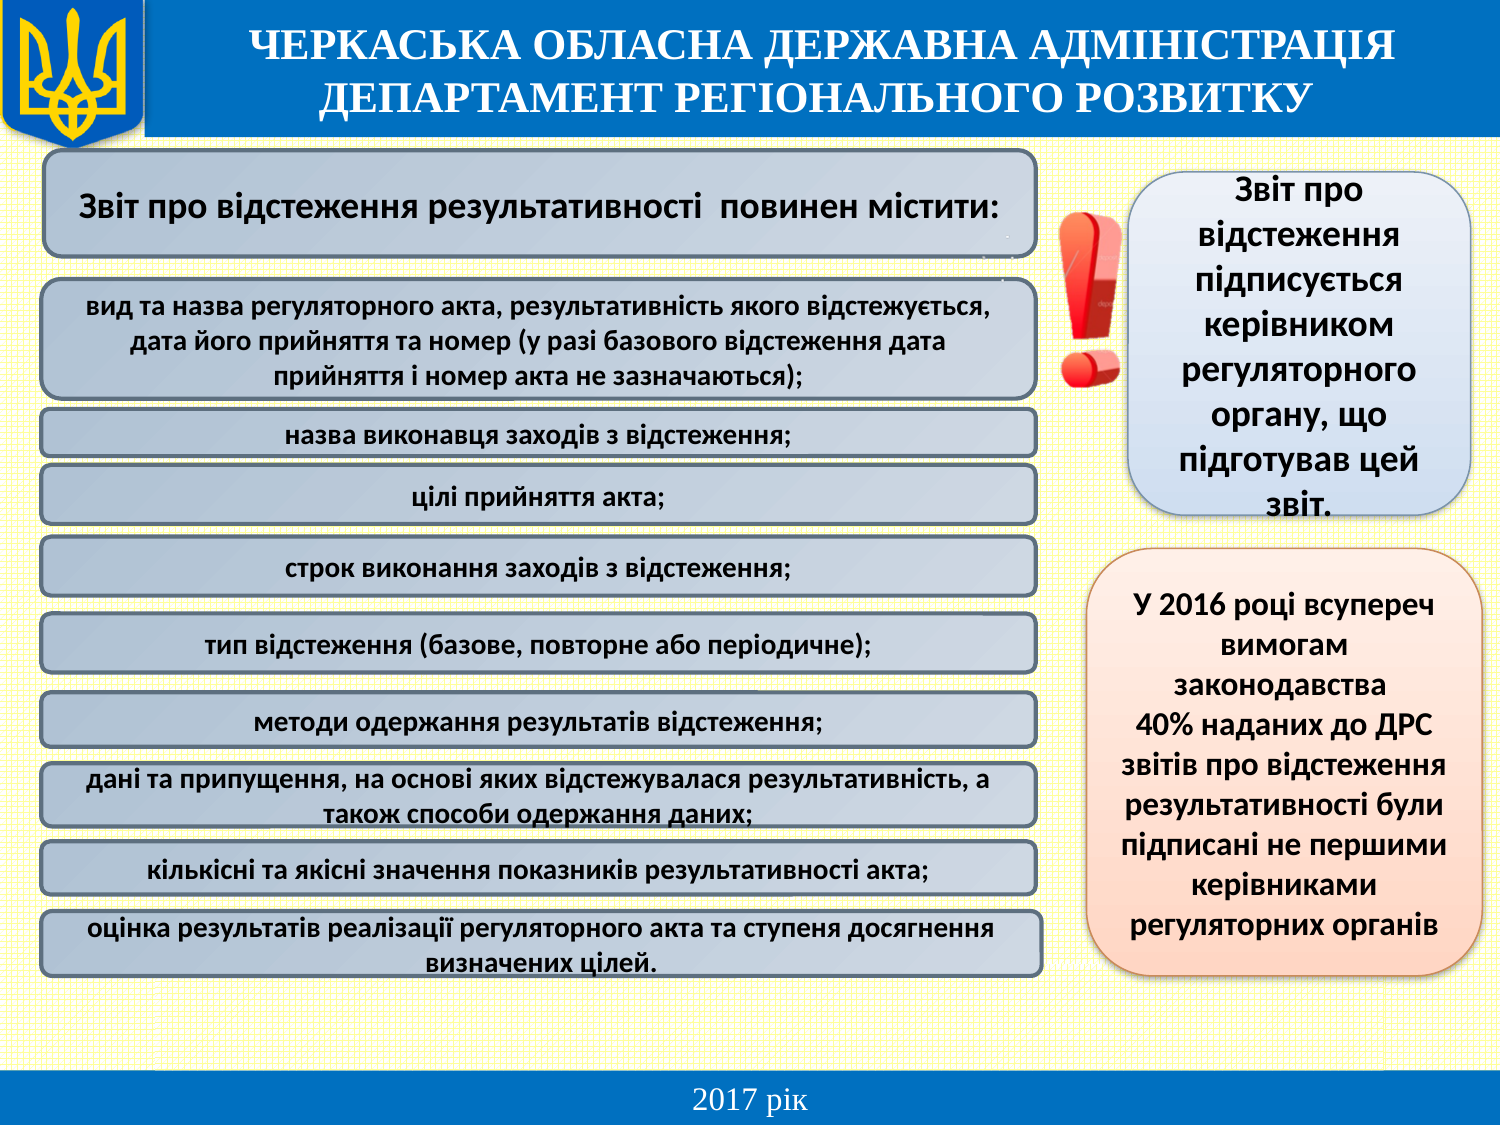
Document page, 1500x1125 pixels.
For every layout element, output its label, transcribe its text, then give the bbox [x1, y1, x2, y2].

list [0, 285, 1483, 1071]
text_box Звіт про відстеження результативності повинен містити: [41, 148, 1038, 259]
text_box тип відстеження (базове, повторне або періодичне); [39, 611, 1038, 675]
list 2017 рік [0, 1070, 1500, 1125]
text_box цілі прийняття акта; [39, 462, 1038, 526]
picture [0, 0, 145, 151]
text_box У 2016 році всупереч вимогам законодавства 40% наданих до ДРС звітів про відстеження результативності були підписані не першими керівниками регуляторних органів [1085, 547, 1484, 977]
text_box кількісні та якісні значення показників результативності акта; [39, 839, 1038, 897]
text_box методи одержання результатів відстеження; [39, 690, 1038, 749]
title ЧЕРКАСЬКА ОБЛАСНА ДЕРЖАВНА АДМІНІСТРАЦІЯ ДЕПАРТАМЕНТ РЕГІОНАЛЬНОГО РОЗВИТКУ [151, 0, 1500, 138]
text_box назва виконавця заходів з відстеження; [39, 406, 1038, 459]
text_box Звіт про відстеження підписується керівником регуляторного органу, що підготував цей звіт. [1127, 171, 1472, 517]
text_box строк виконання заходів з відстеження; [39, 534, 1038, 598]
text_box дані та припущення, на основі яких відстежувалася результативність, а також способи одержання даних; [39, 761, 1038, 829]
text_box оцінка результатів реалізації регуляторного акта та ступеня досягнення визначених цілей. [39, 908, 1044, 979]
text_box вид та назва регуляторного акта, результативність якого відстежується, дата його прийняття та номер (у разі базового відстеження дата прийняття і номер акта не зазначаються); [39, 276, 928, 401]
picture [933, 185, 1150, 423]
